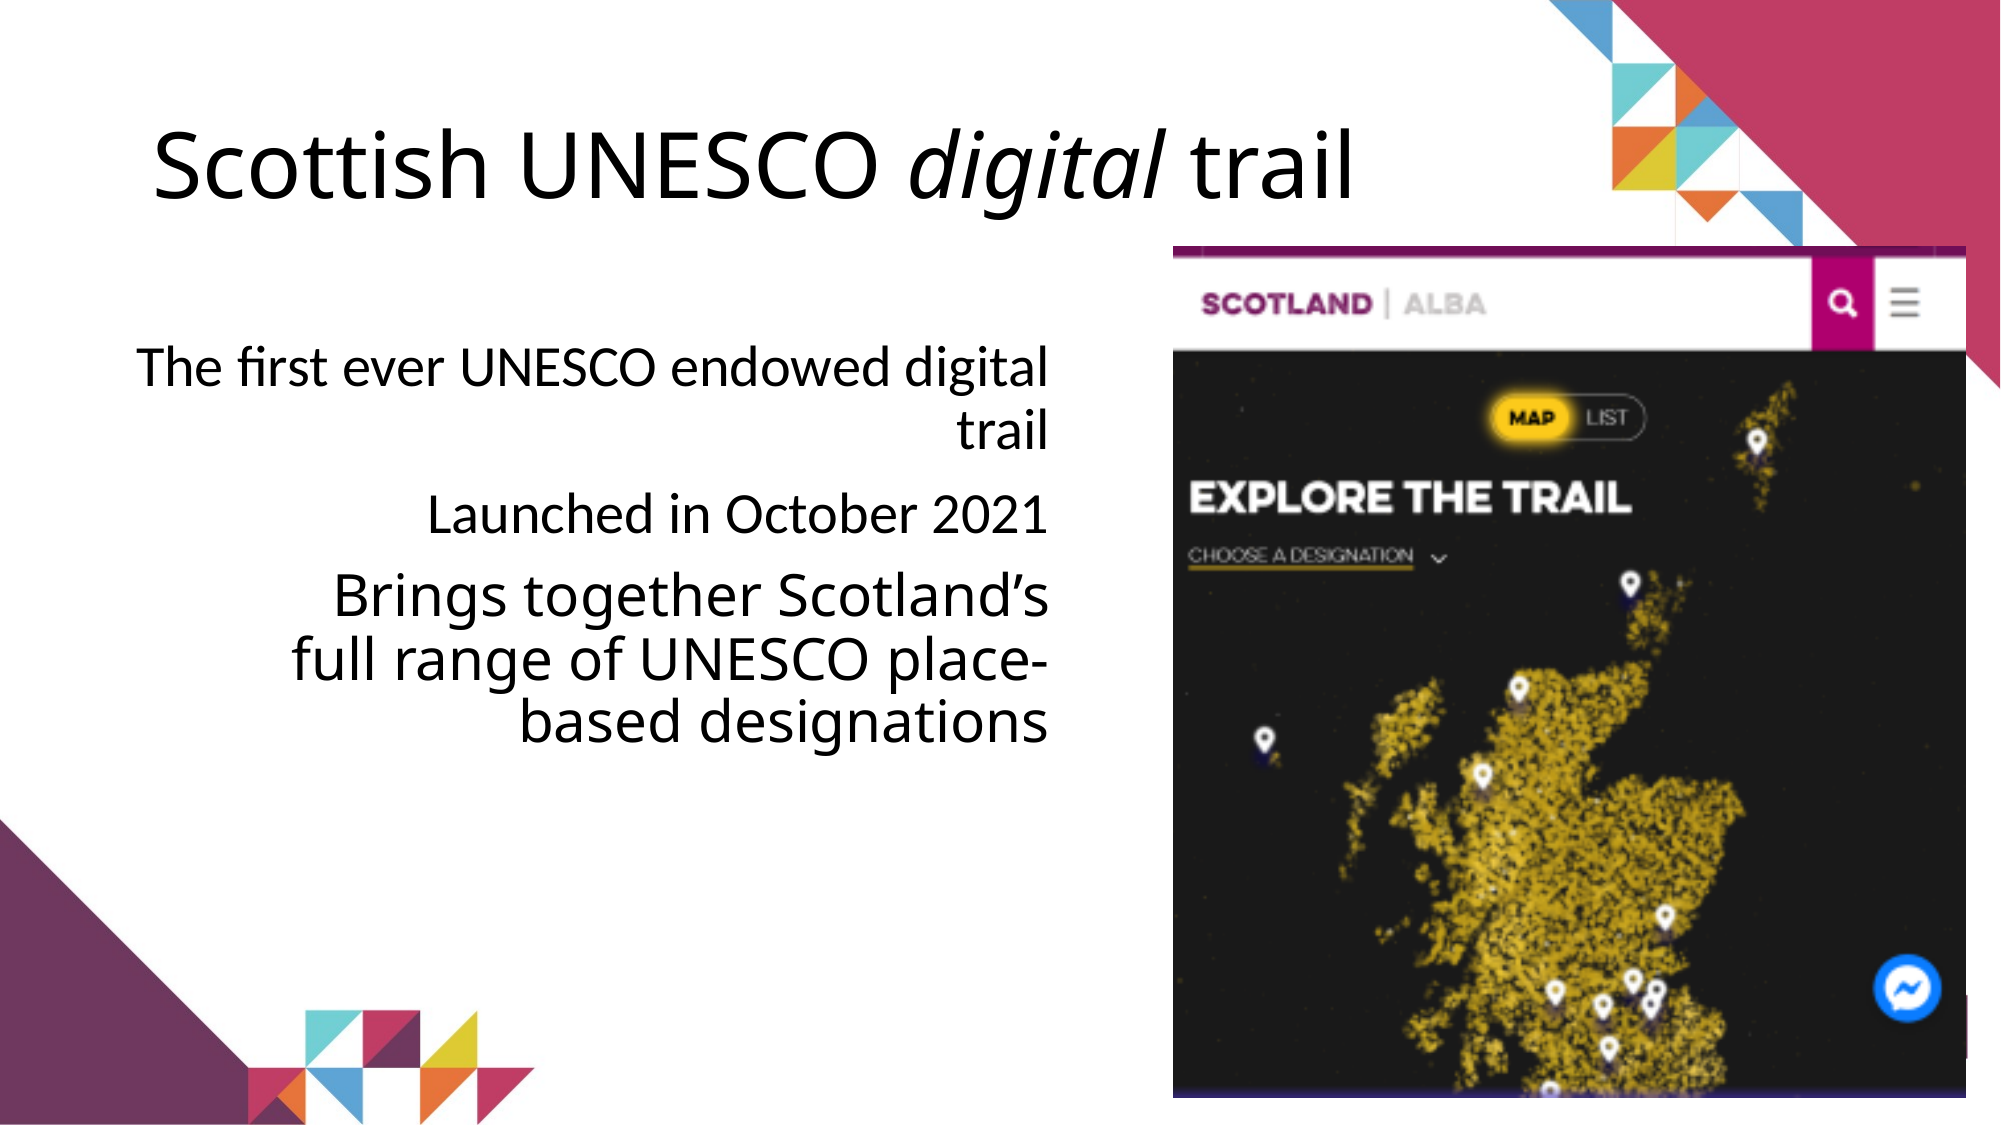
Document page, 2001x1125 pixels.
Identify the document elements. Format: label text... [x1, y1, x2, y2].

list The first ever UNESCO endowed digital trail Launched in October 2021 Brings together Scotland’s full range of UNESCO place-based designations [56, 328, 1065, 1043]
picture [0, 0, 2001, 1125]
title Scottish UNESCO digital trail [137, 59, 1863, 278]
